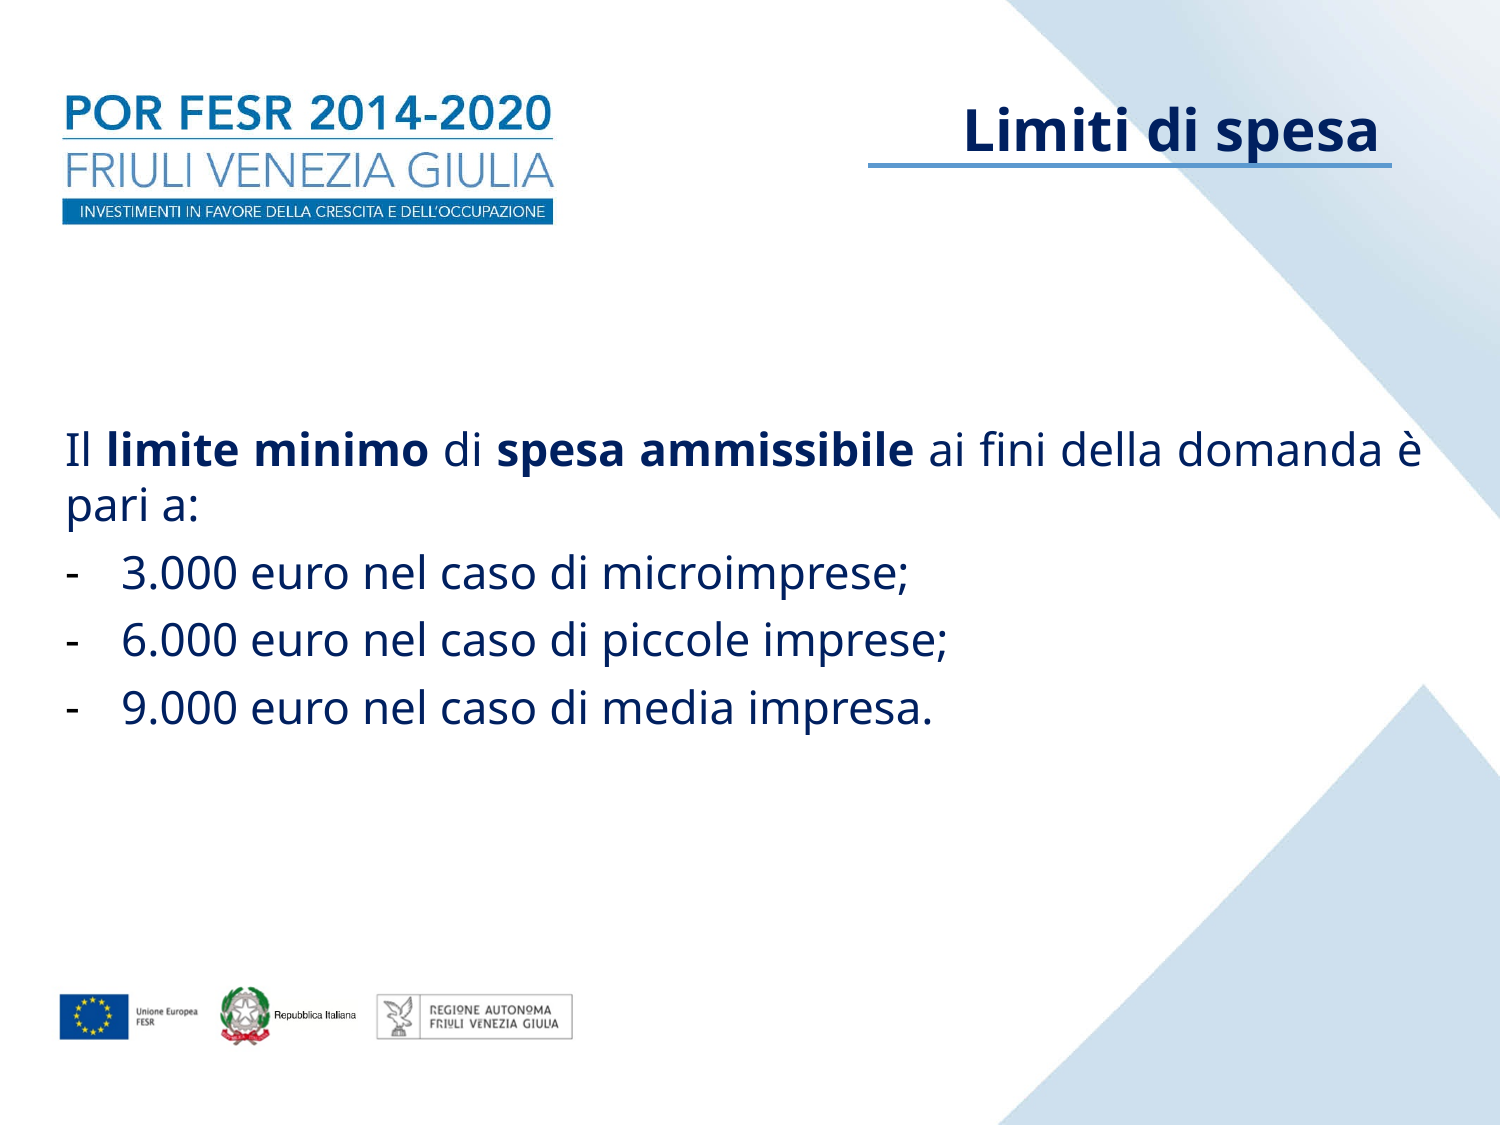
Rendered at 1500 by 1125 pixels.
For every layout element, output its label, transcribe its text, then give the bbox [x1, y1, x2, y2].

subtitle Il limite minimo di spesa ammissibile ai fini della domanda è pari a: 3.000 euro nel caso di microimprese; 6.000 euro nel caso di piccole imprese; 9.000 euro nel caso di media impresa. [64, 420, 1424, 752]
picture [0, 0, 1500, 1125]
title Limiti di spesa [820, 93, 1381, 169]
